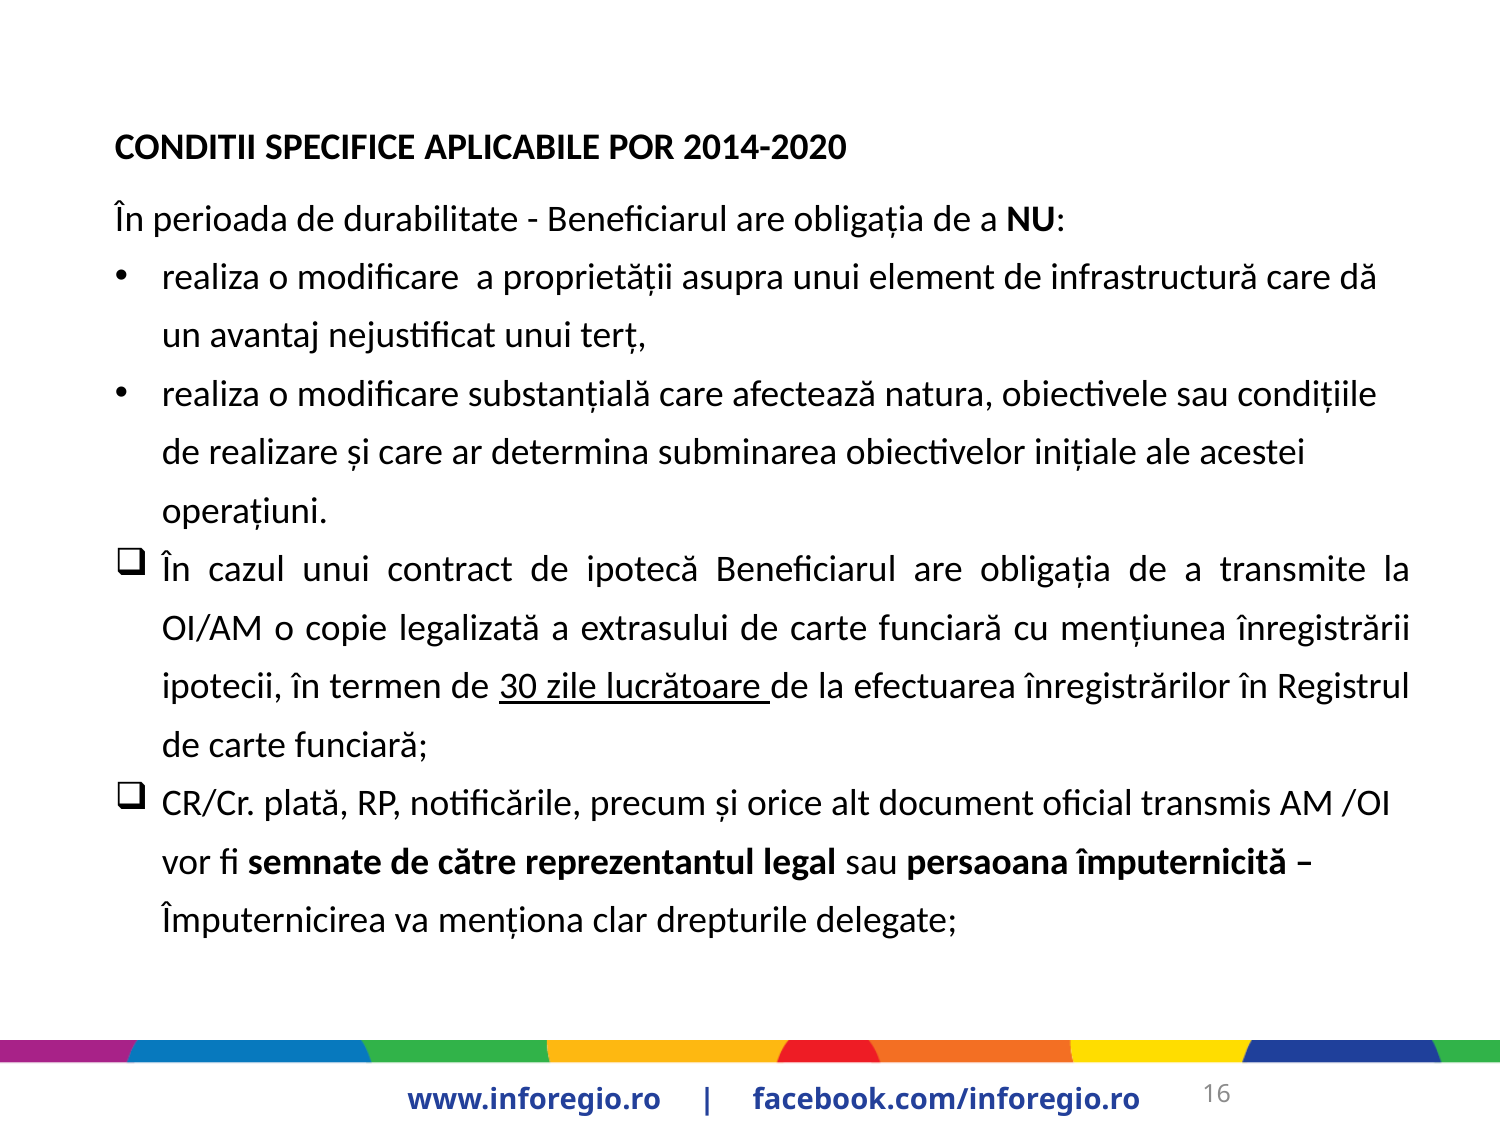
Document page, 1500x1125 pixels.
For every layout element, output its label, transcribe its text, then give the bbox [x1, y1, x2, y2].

picture [0, 1040, 1500, 1066]
slide_number 16 [1163, 1075, 1247, 1125]
text_box www.inforegio.ro | facebook.com/inforegio.ro [392, 1075, 1156, 1123]
text_box CONDITII SPECIFICE APLICABILE POR 2014-2020 În perioada de durabilitate - Beneficiarul are obligaţia de a NU: realiza o modificare a proprietății asupra unui element de infrastructură care dă un avantaj nejustificat unui terţ, realiza o modificare substanțială care afectează natura, obiectivele sau condițiile de realizare și care ar determina subminarea obiectivelor inițiale ale acestei operaţiuni. În cazul unui contract de ipotecă Beneficiarul are obligaţia de a transmite la OI/AM o copie legalizată a extrasului de carte funciară cu menţiunea înregistrării ipotecii, în termen de 30 zile lucrătoare de la efectuarea înregistrărilor în Registrul de carte funciară; CR/Cr. plată, RP, notificările, precum şi orice alt document oficial transmis AM /OI vor fi semnate de către reprezentantul legal sau persaoana împuternicită – Împuternicirea va menționa clar drepturile delegate; [100, 101, 1426, 948]
